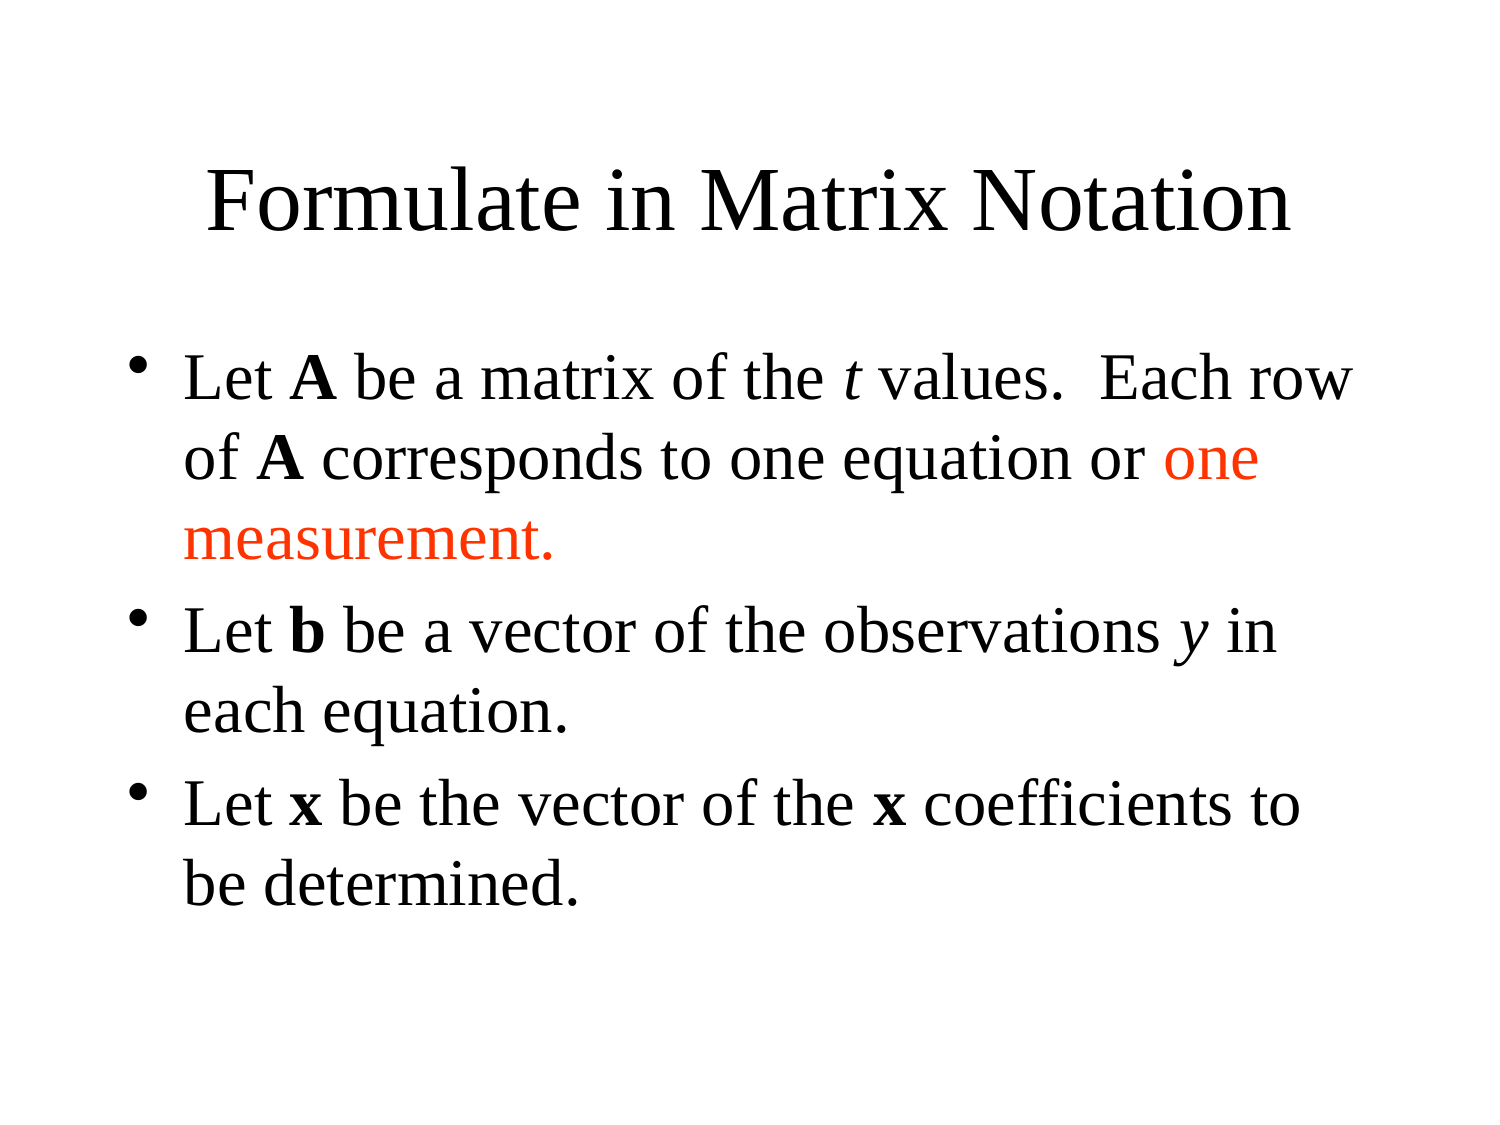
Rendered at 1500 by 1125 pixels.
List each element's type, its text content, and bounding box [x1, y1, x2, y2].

title Formulate in Matrix Notation [112, 99, 1388, 288]
list Let A be a matrix of the t values. Each row of A corresponds to one equation or one measurement. Let b be a vector of the observations y in each equation. Let x be the vector of the x coefficients to be determined. [112, 324, 1388, 1001]
